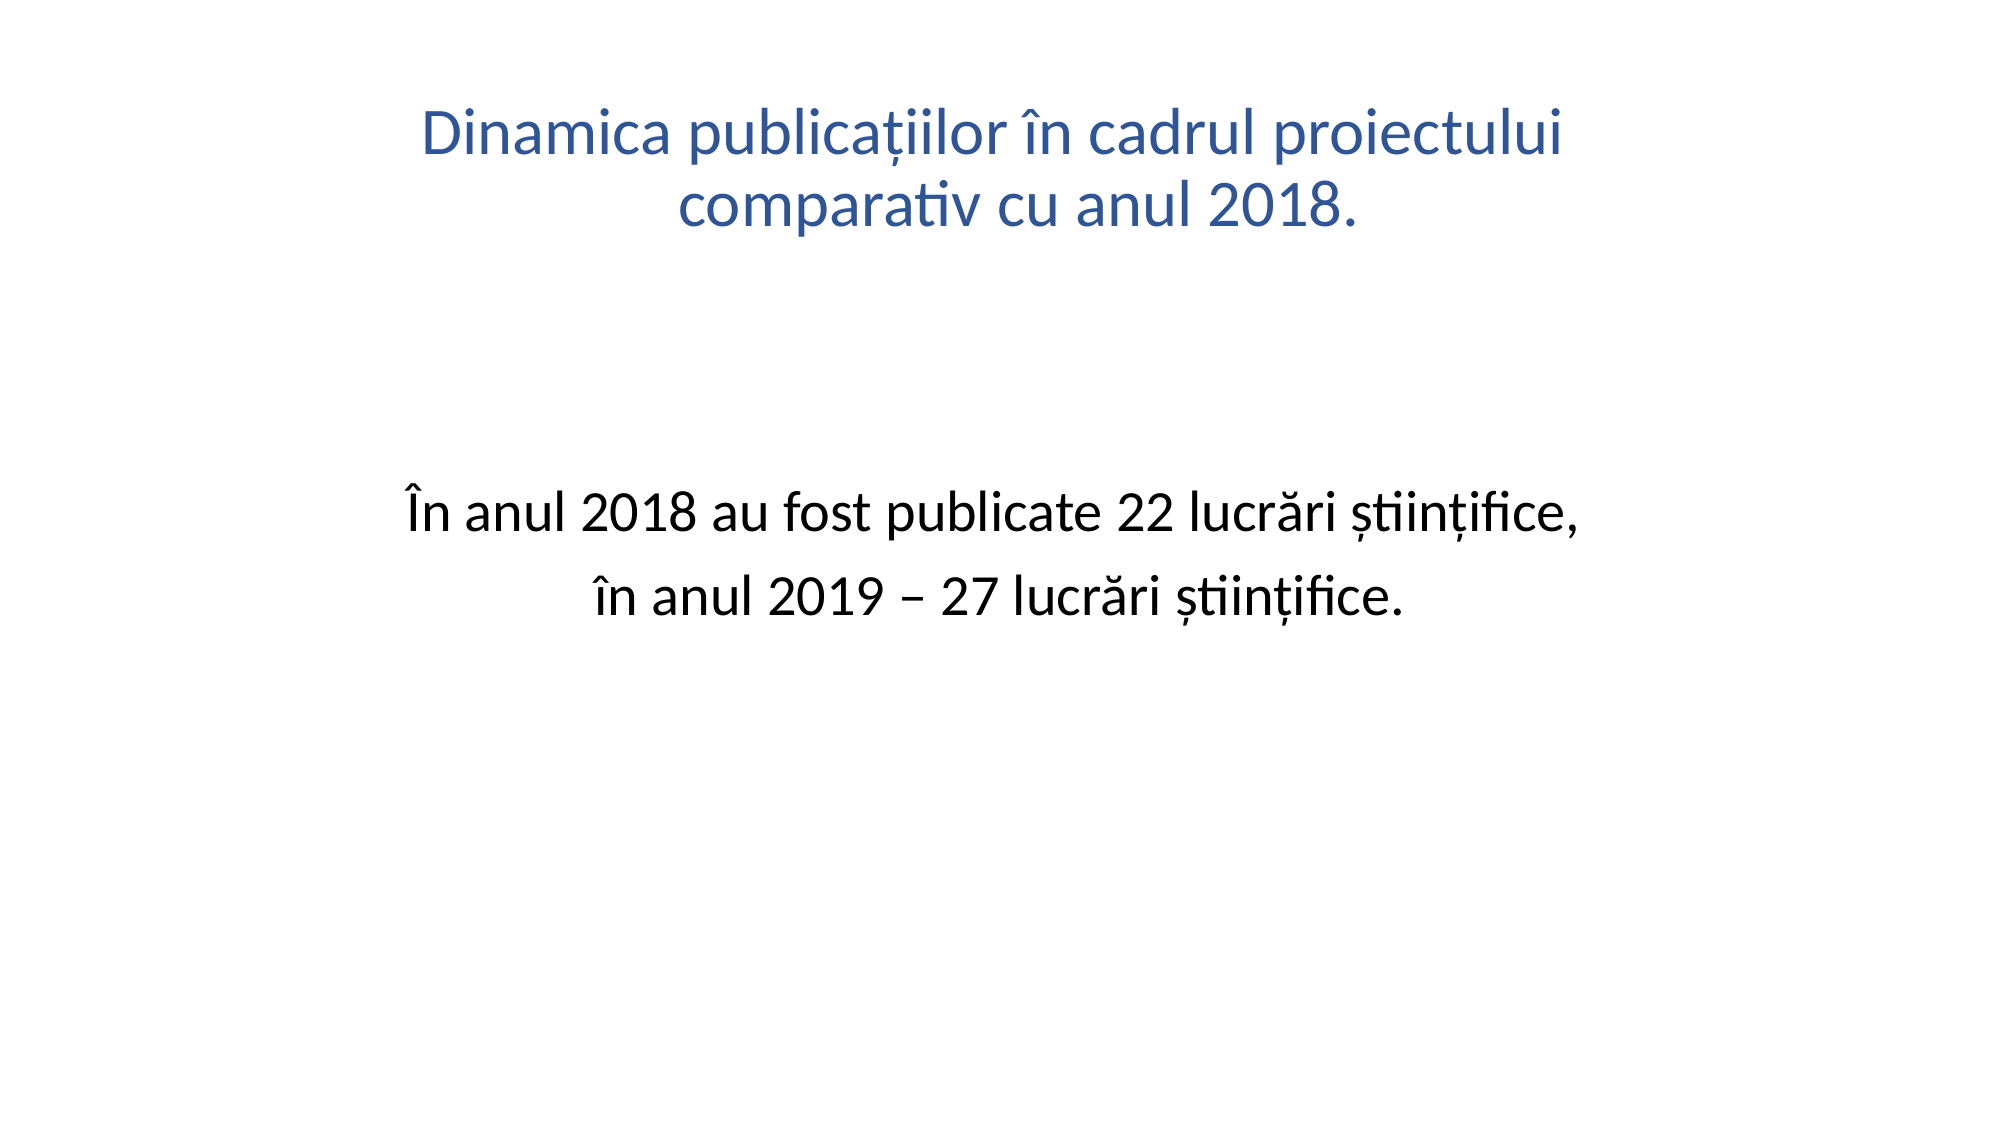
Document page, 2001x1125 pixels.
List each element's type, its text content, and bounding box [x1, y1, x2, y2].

list În anul 2018 au fost publicate 22 lucrări ştiinţifice, în anul 2019 – 27 lucrări ştiinţifice. [137, 299, 1863, 1014]
title Dinamica publicațiilor în cadrul proiectului comparativ cu anul 2018. [137, 59, 1863, 278]
